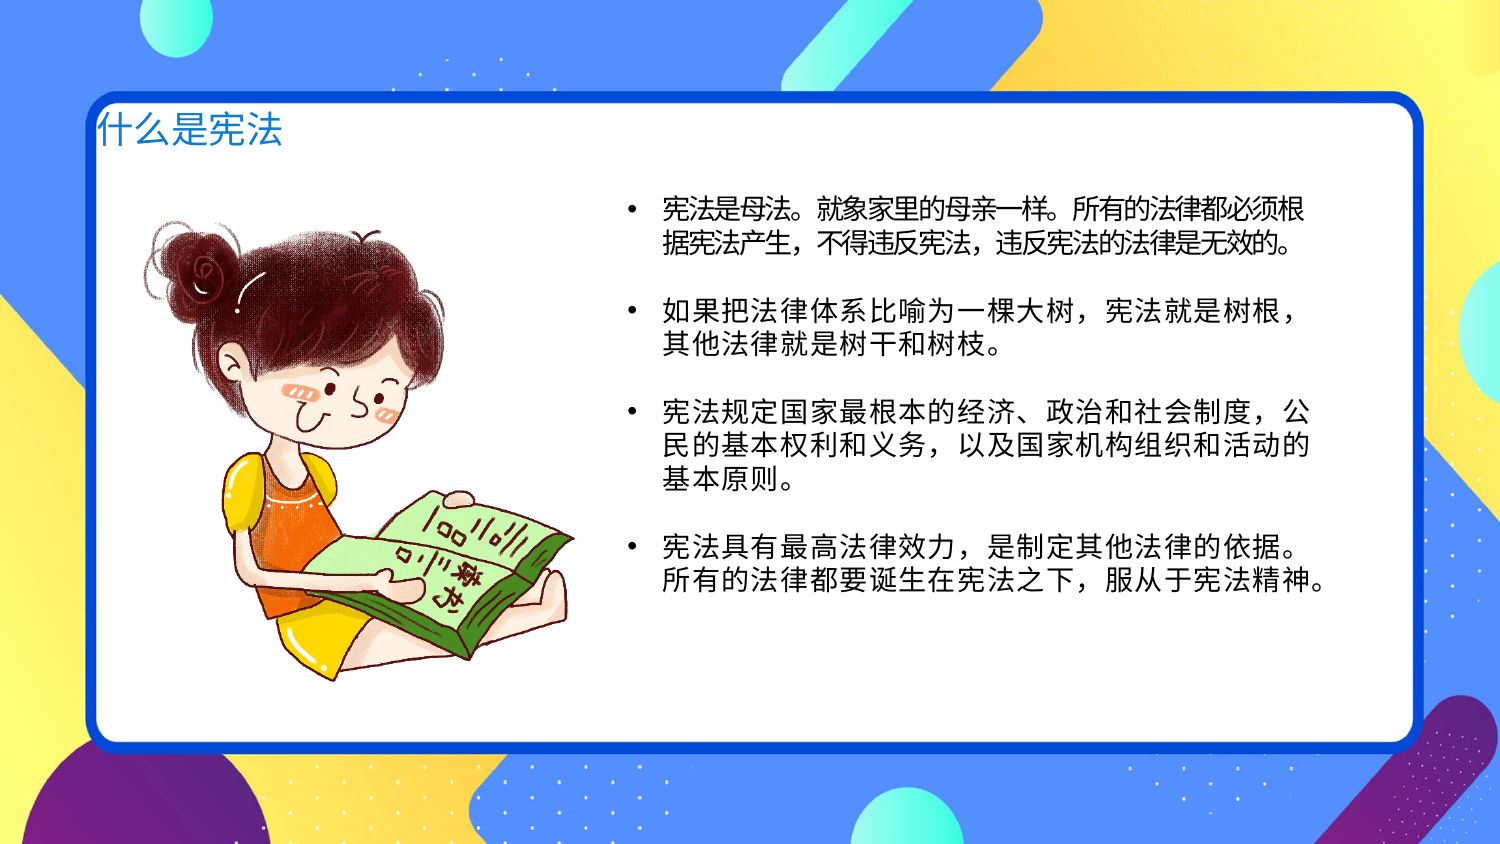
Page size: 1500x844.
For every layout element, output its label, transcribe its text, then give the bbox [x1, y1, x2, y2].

text_box 宪法是母法。就象家里的母亲一样。所有的法律都必须根据宪法产生，不得违反宪法，违反宪法的法律是无效的。 如 果 把 法 律 体 系 比 喻 为 一 棵 大 树 ， 宪 法 就 是 树 根 ， 其 他 法 律 就 是 树 干 和 树 枝 。 宪 法 规 定 国 家 最 根 本 的 经 济 、 政 治 和 社 会 制 度 ， 公 民 的 基 本 权 利 和 义 务 ， 以 及 国 家 机 构 组 织 和 活 动 的 基 本 原 则 。 宪 法 具 有 最 高 法 律 效 力 ， 是 制 定 其 他 法 律 的 依 据 。 所 有 的 法 律 都 要 诞 生 在 宪 法 之 下 ， 服 从 于 宪 法 精 神 。 [612, 184, 1343, 638]
picture [0, 0, 1500, 844]
text_box 什么是宪法 [81, 98, 299, 159]
